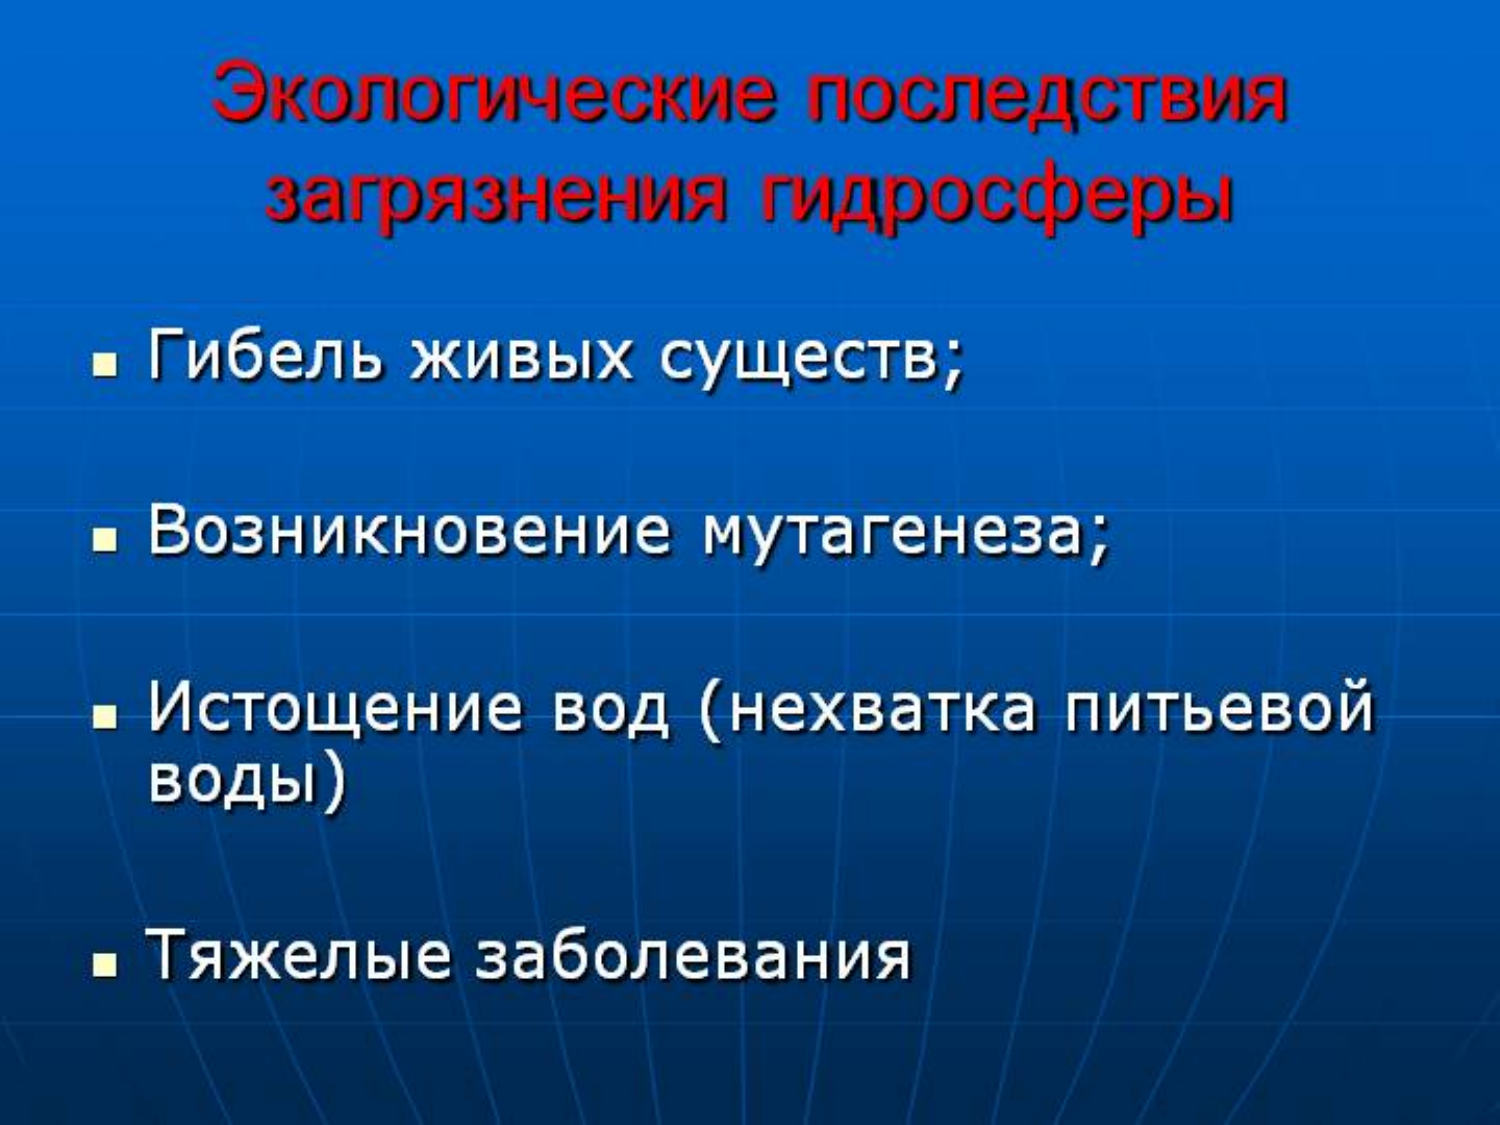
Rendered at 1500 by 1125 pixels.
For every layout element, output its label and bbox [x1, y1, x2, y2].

list [0, 0, 1500, 1125]
